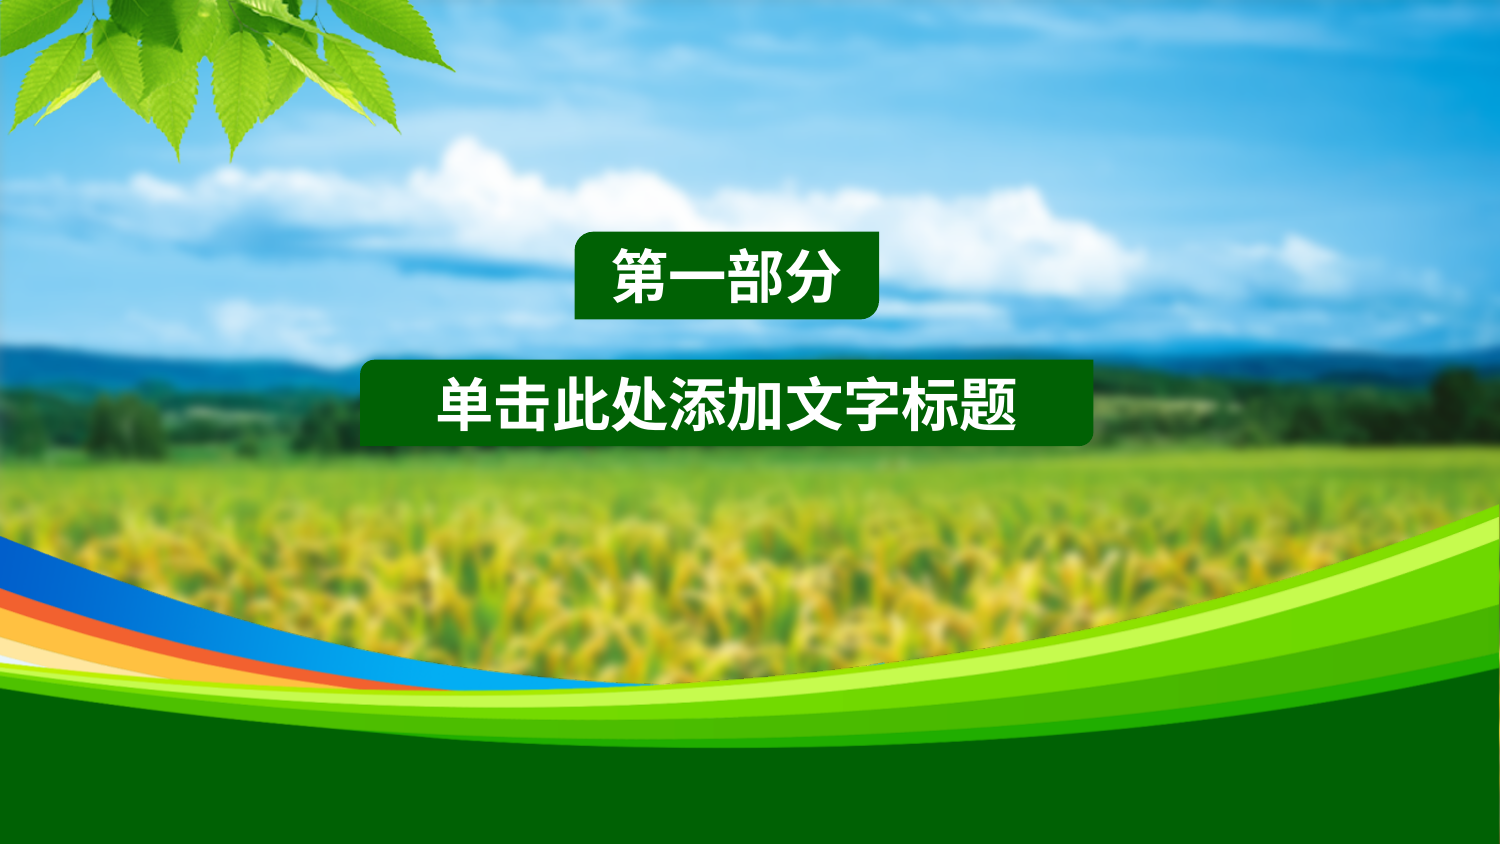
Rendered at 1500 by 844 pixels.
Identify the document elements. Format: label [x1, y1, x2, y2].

text_box [0, 0, 1500, 844]
